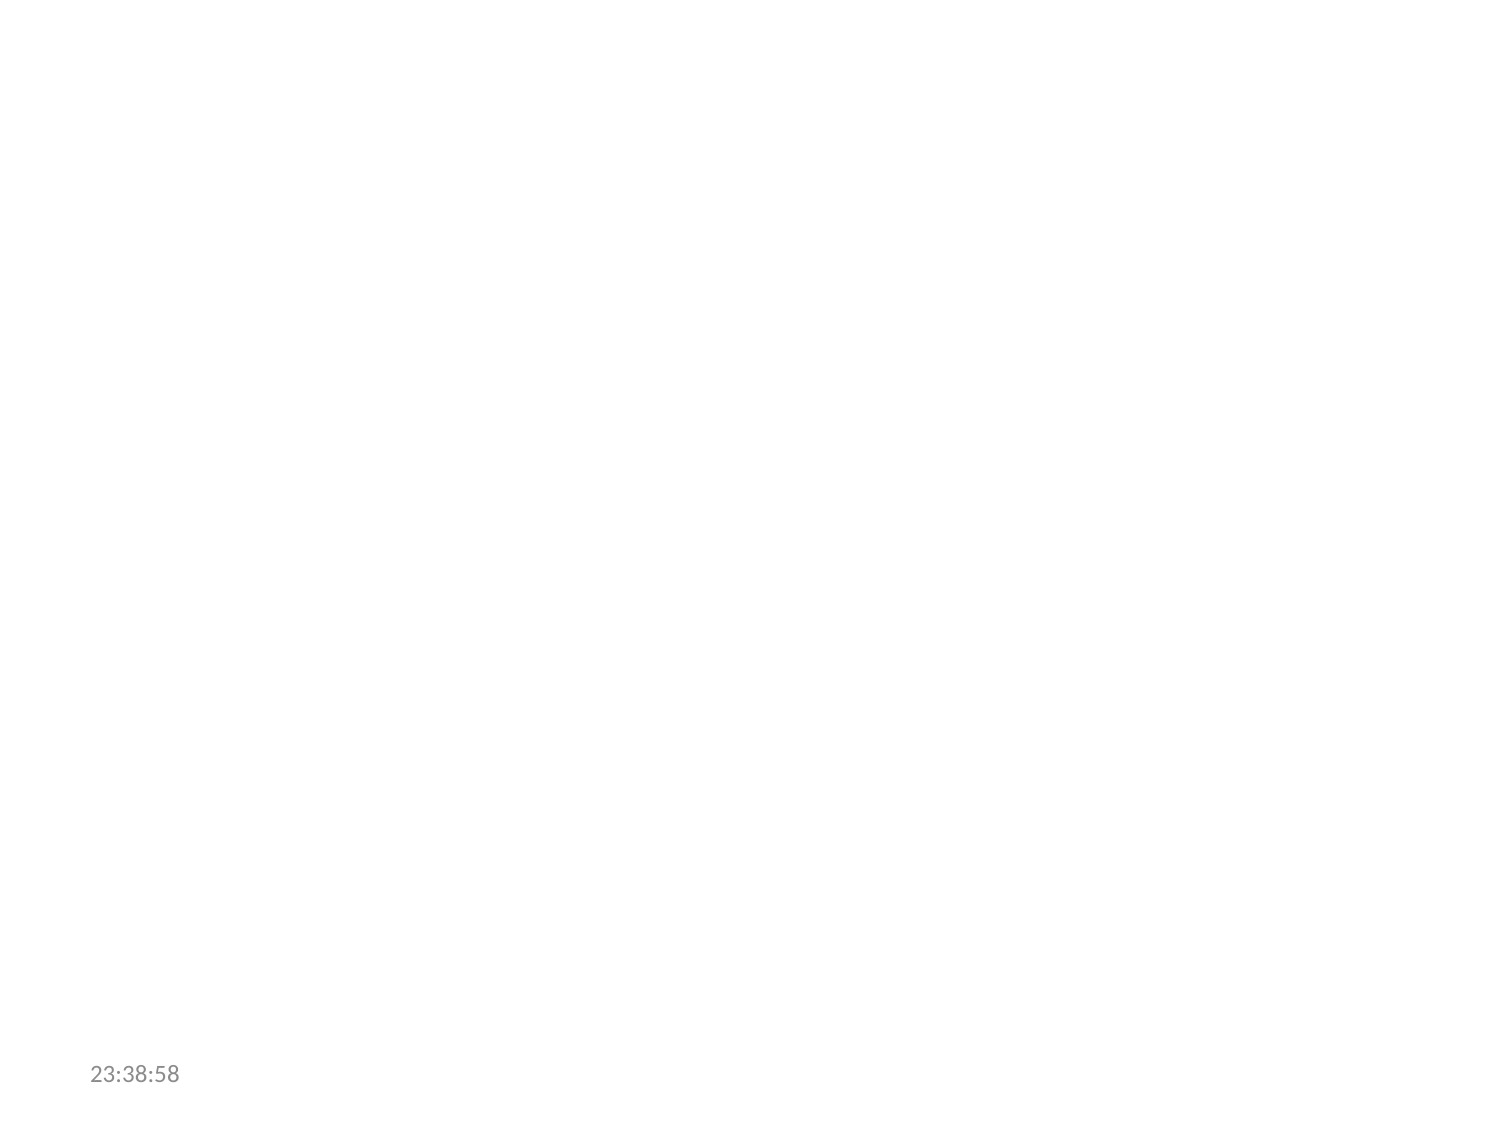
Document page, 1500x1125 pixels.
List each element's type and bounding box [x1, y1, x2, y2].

slide_number [75, 1042, 425, 1103]
